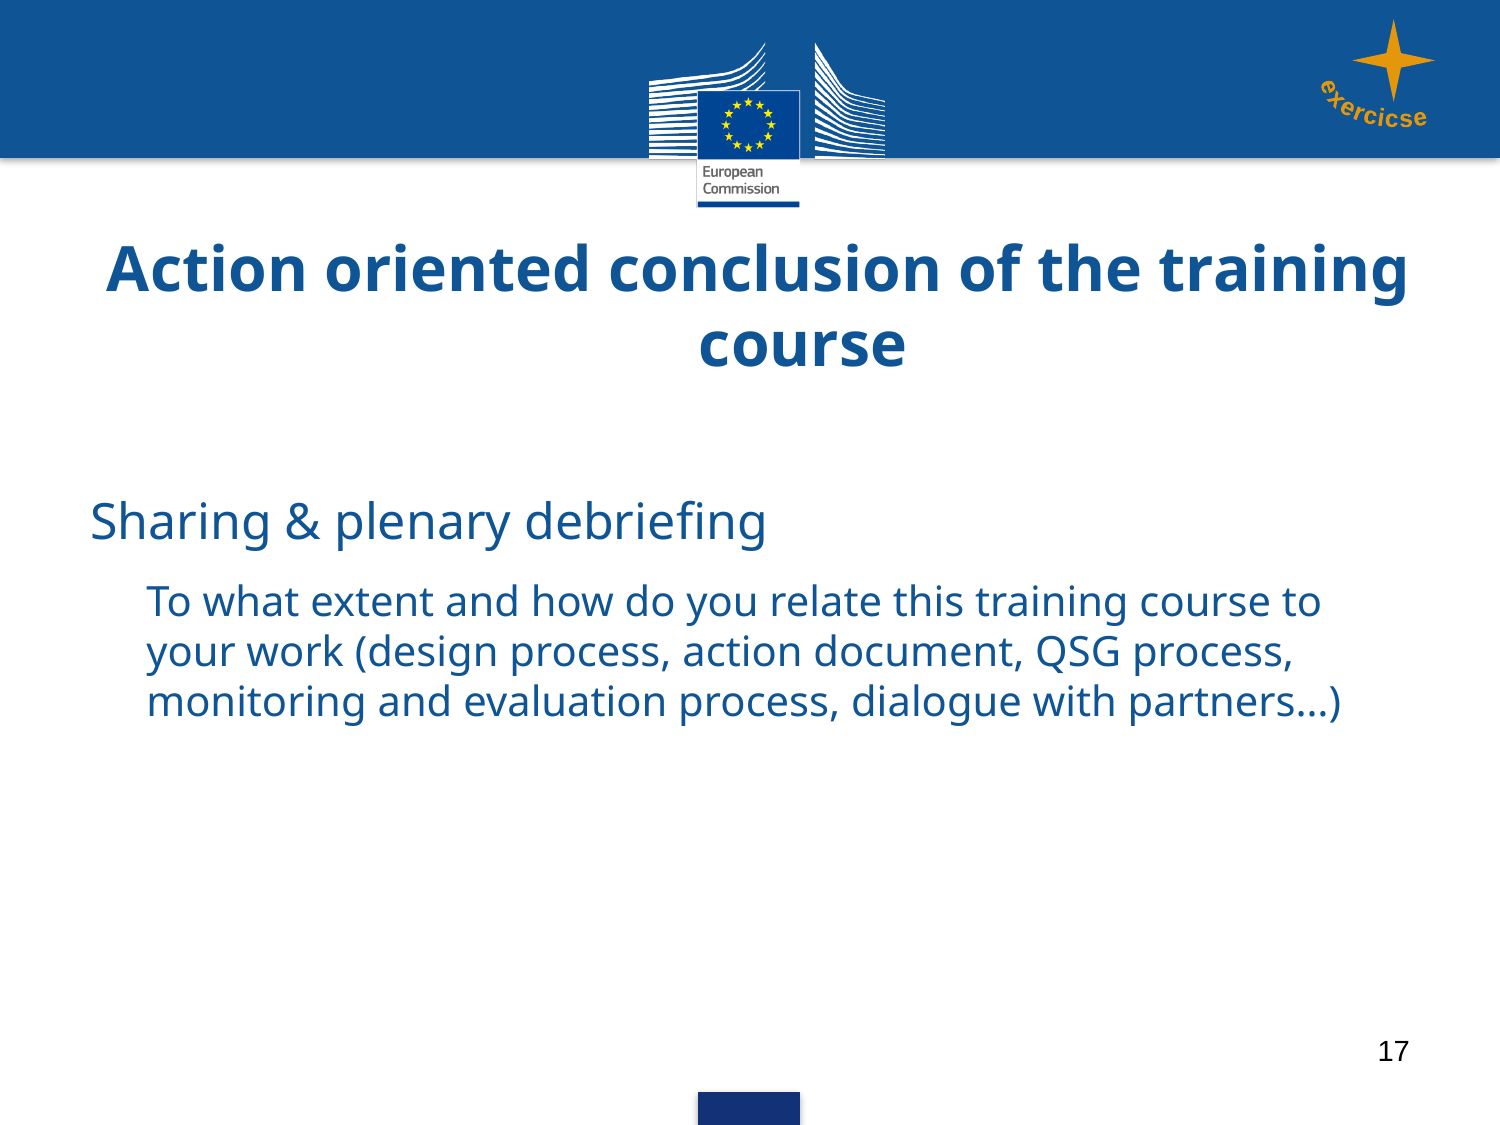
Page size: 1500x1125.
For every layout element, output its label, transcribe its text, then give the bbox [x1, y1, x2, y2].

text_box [1328, 18, 1471, 119]
slide_number 17 [1074, 1024, 1426, 1103]
title Action oriented conclusion of the training course [76, 210, 1442, 398]
picture [649, 42, 885, 208]
list Sharing & plenary debriefing To what extent and how do you relate this training course to your work (design process, action document, QSG process, monitoring and evaluation process, dialogue with partners…) [74, 396, 1413, 1063]
